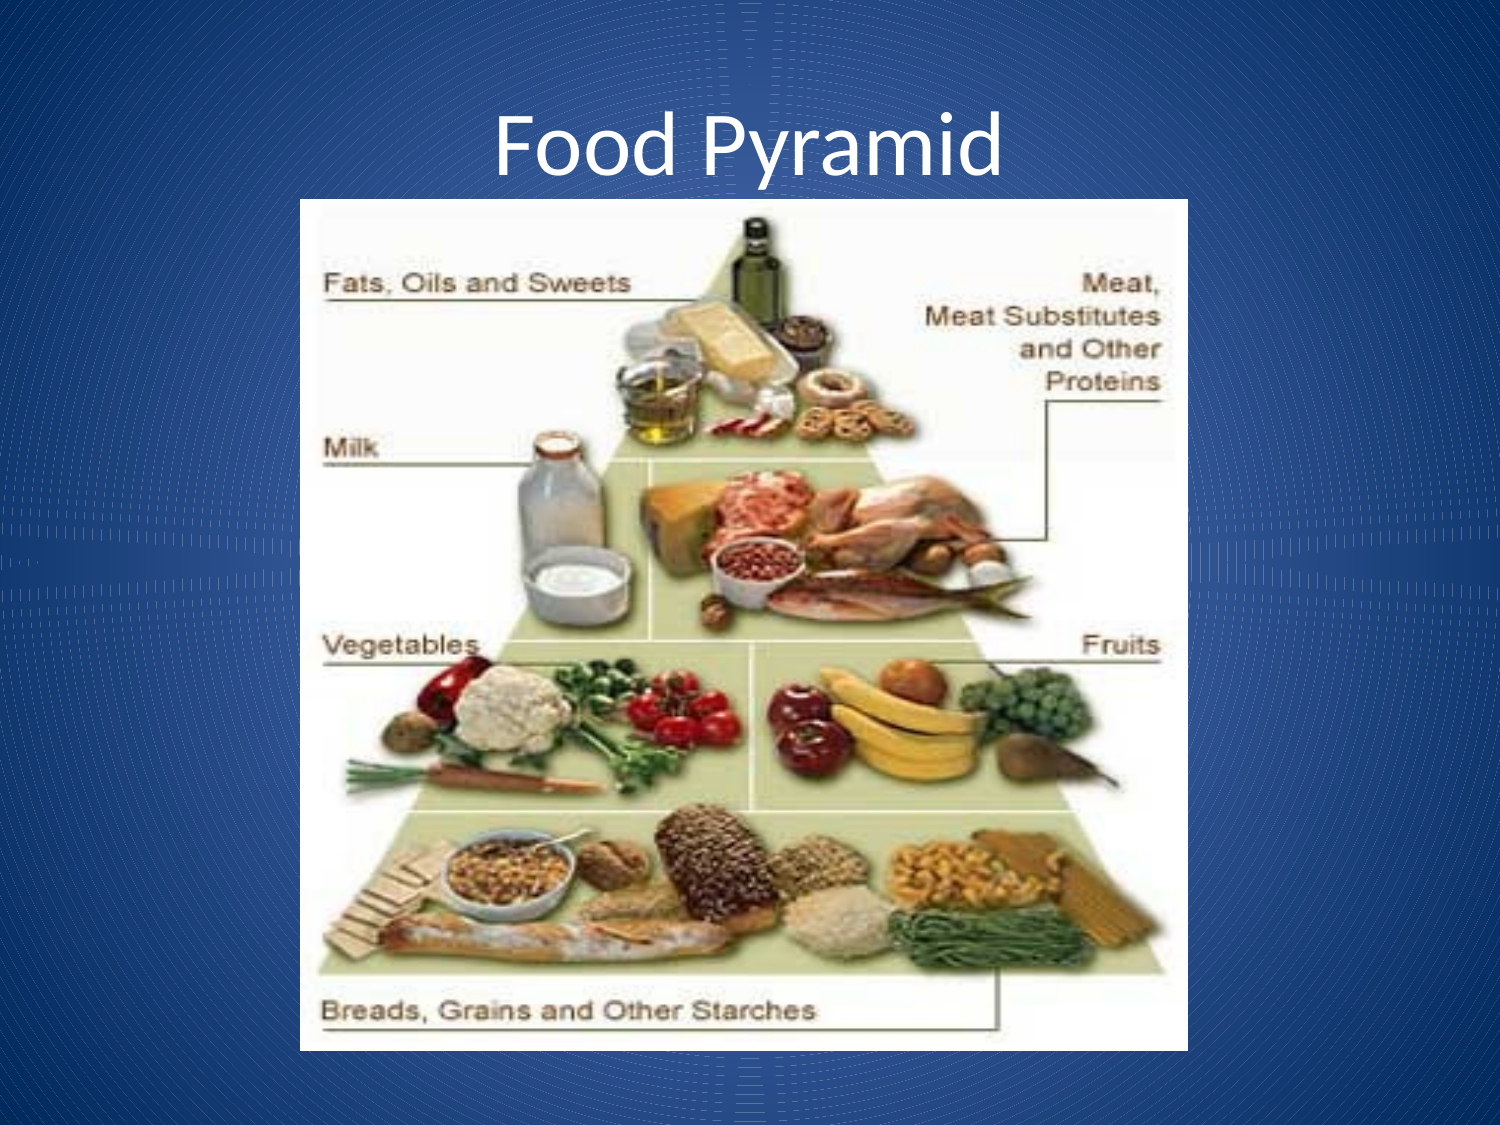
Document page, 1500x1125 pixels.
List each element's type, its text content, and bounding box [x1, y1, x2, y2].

picture [299, 199, 1188, 1051]
title Food Pyramid [75, 45, 1425, 233]
